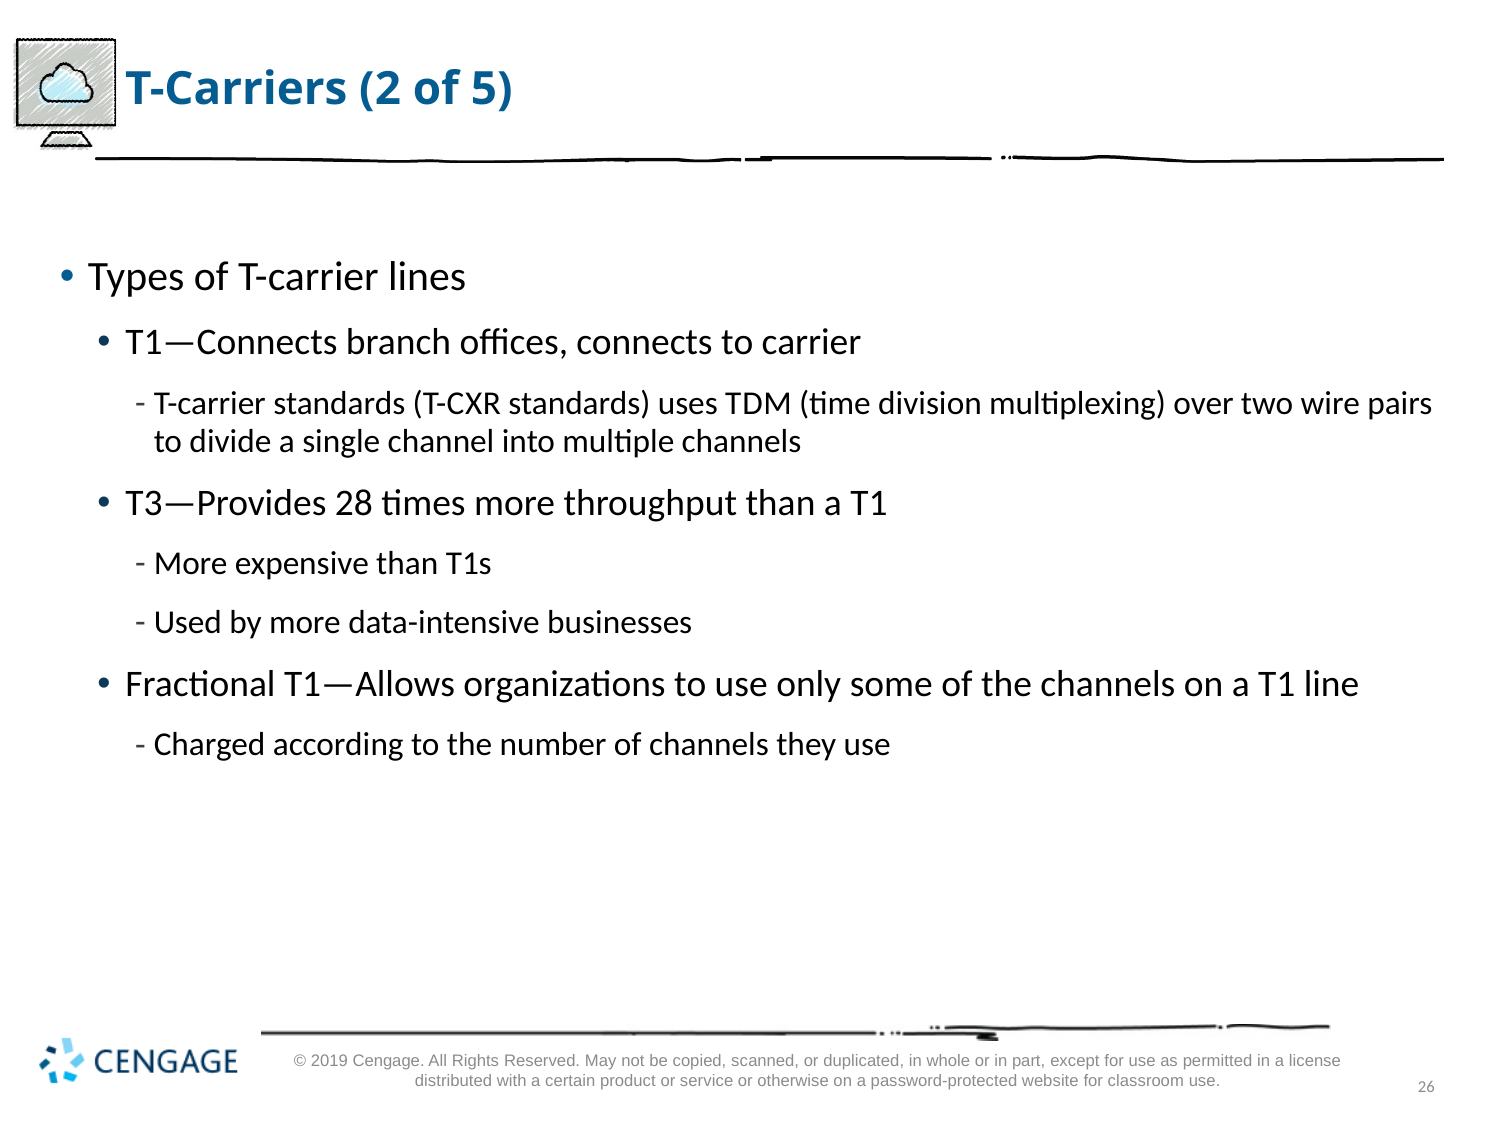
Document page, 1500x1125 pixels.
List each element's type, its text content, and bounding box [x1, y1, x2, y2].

picture [95, 155, 1444, 163]
footer © 2019 Cengage. All Rights Reserved. May not be copied, scanned, or duplicated, in whole or in part, except for use as permitted in a license distributed with a certain product or service or otherwise on a password-protected website for classroom use. [262, 1050, 1375, 1091]
title T-Carriers (2 of 5) [125, 66, 1442, 116]
picture [19, 1024, 250, 1096]
picture [13, 36, 117, 151]
list Types of T-carrier lines T1—Connects branch offices, connects to carrier T-carrier standards (T-C X R standards) uses T D M (time division multiplexing) over two wire pairs to divide a single channel into multiple channels T3—Provides 28 times more throughput than a T1 More expensive than T1s Used by more data-intensive businesses Fractional T1—Allows organizations to use only some of the channels on a T1 line Charged according to the number of channels they use [59, 252, 1441, 769]
picture [261, 1024, 1331, 1041]
